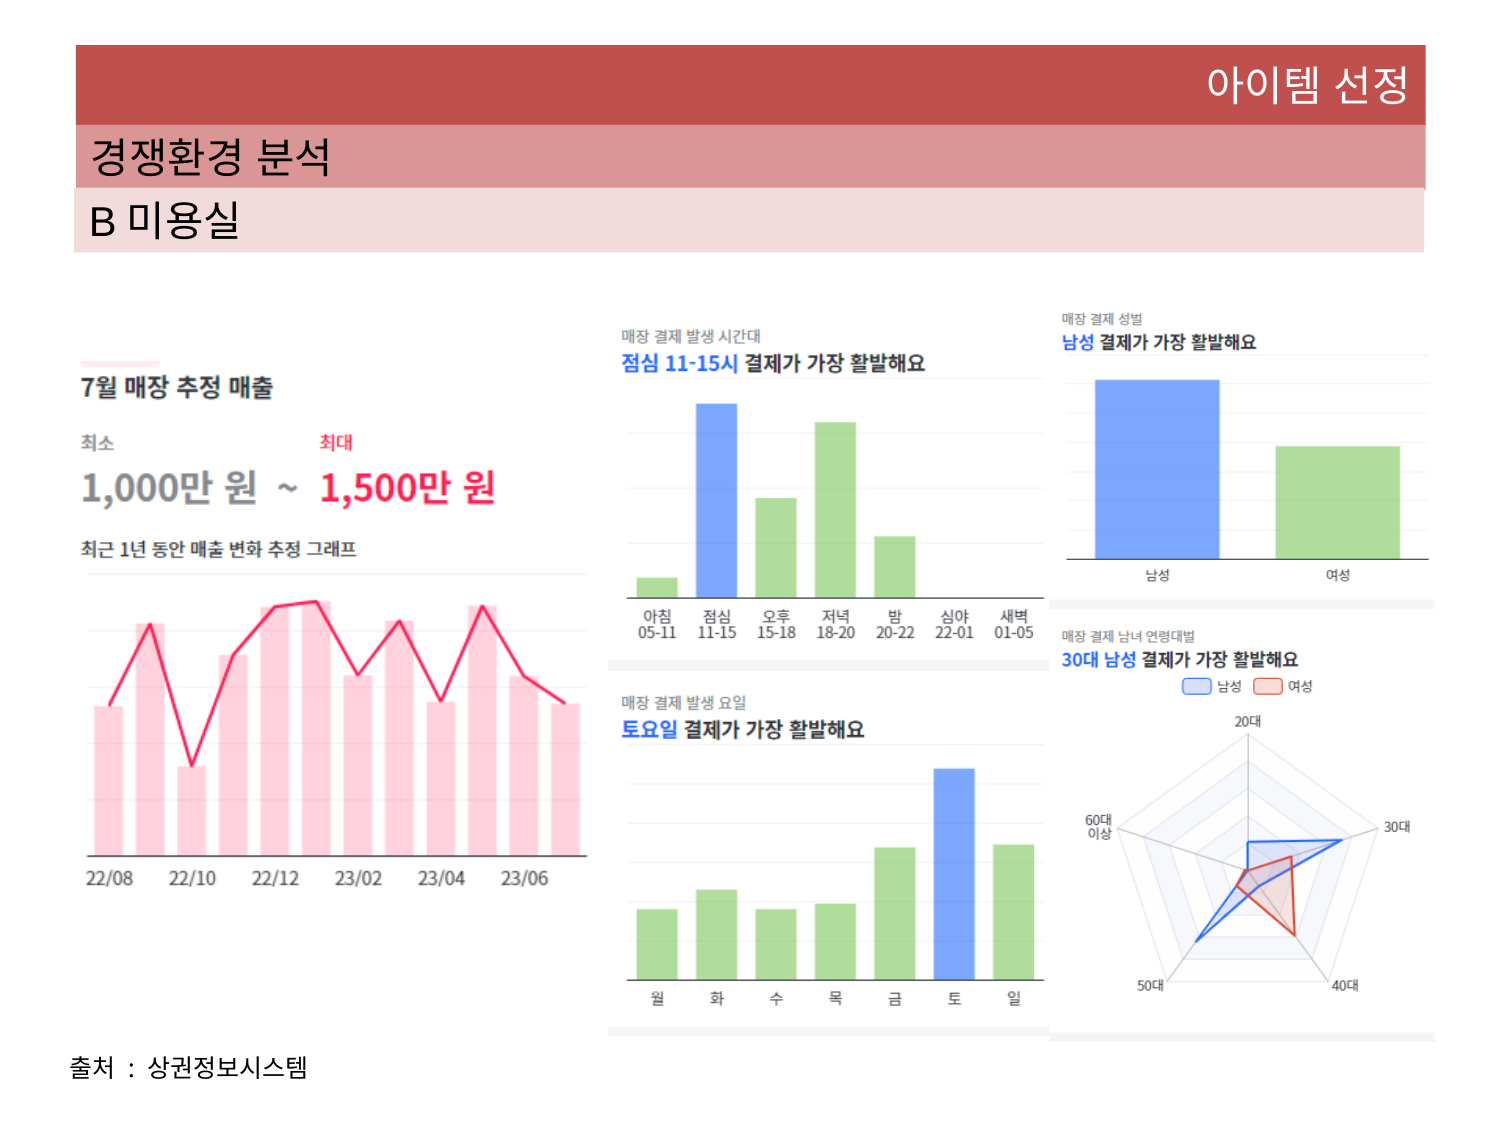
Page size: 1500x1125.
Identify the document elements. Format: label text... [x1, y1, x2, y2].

picture [60, 361, 599, 901]
text_box 출처 : 상권정보시스템 [54, 1044, 324, 1090]
picture [607, 297, 1435, 1054]
text_box 아이템 선정 [75, 45, 1426, 124]
text_box B미용실 [74, 187, 1425, 253]
text_box 경쟁환경 분석 [75, 124, 1426, 190]
